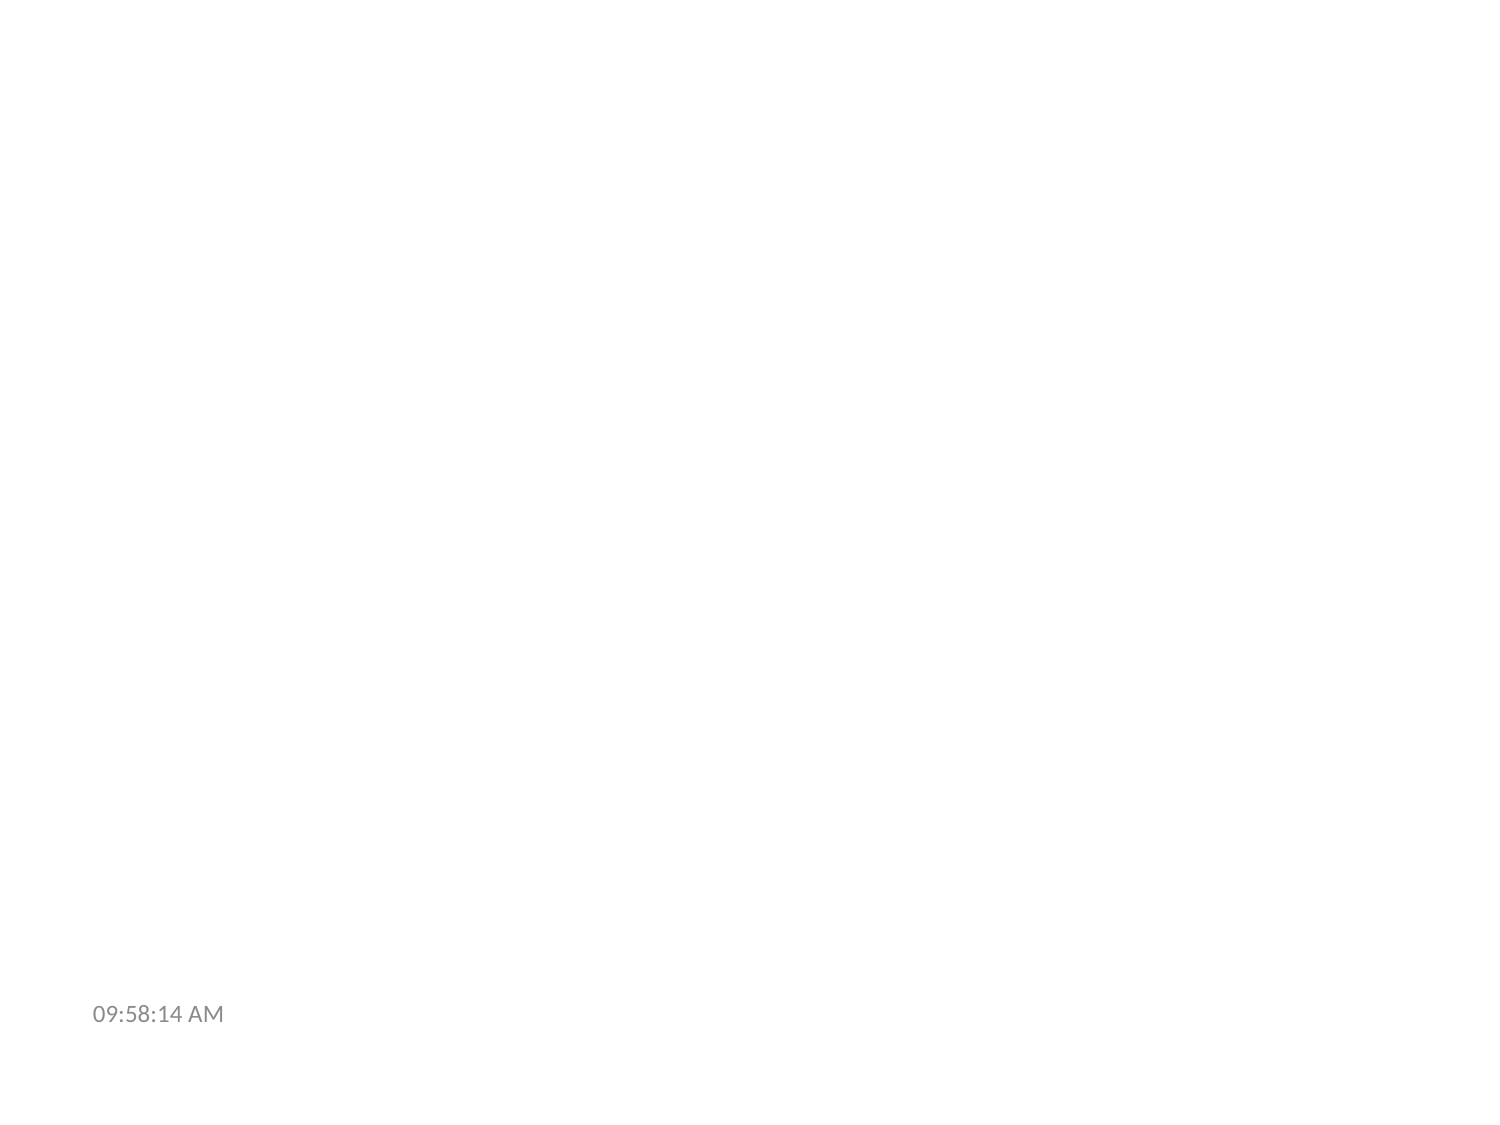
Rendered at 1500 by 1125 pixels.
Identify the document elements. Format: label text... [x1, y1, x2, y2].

text_box 3:35:09 PM [77, 982, 428, 1043]
